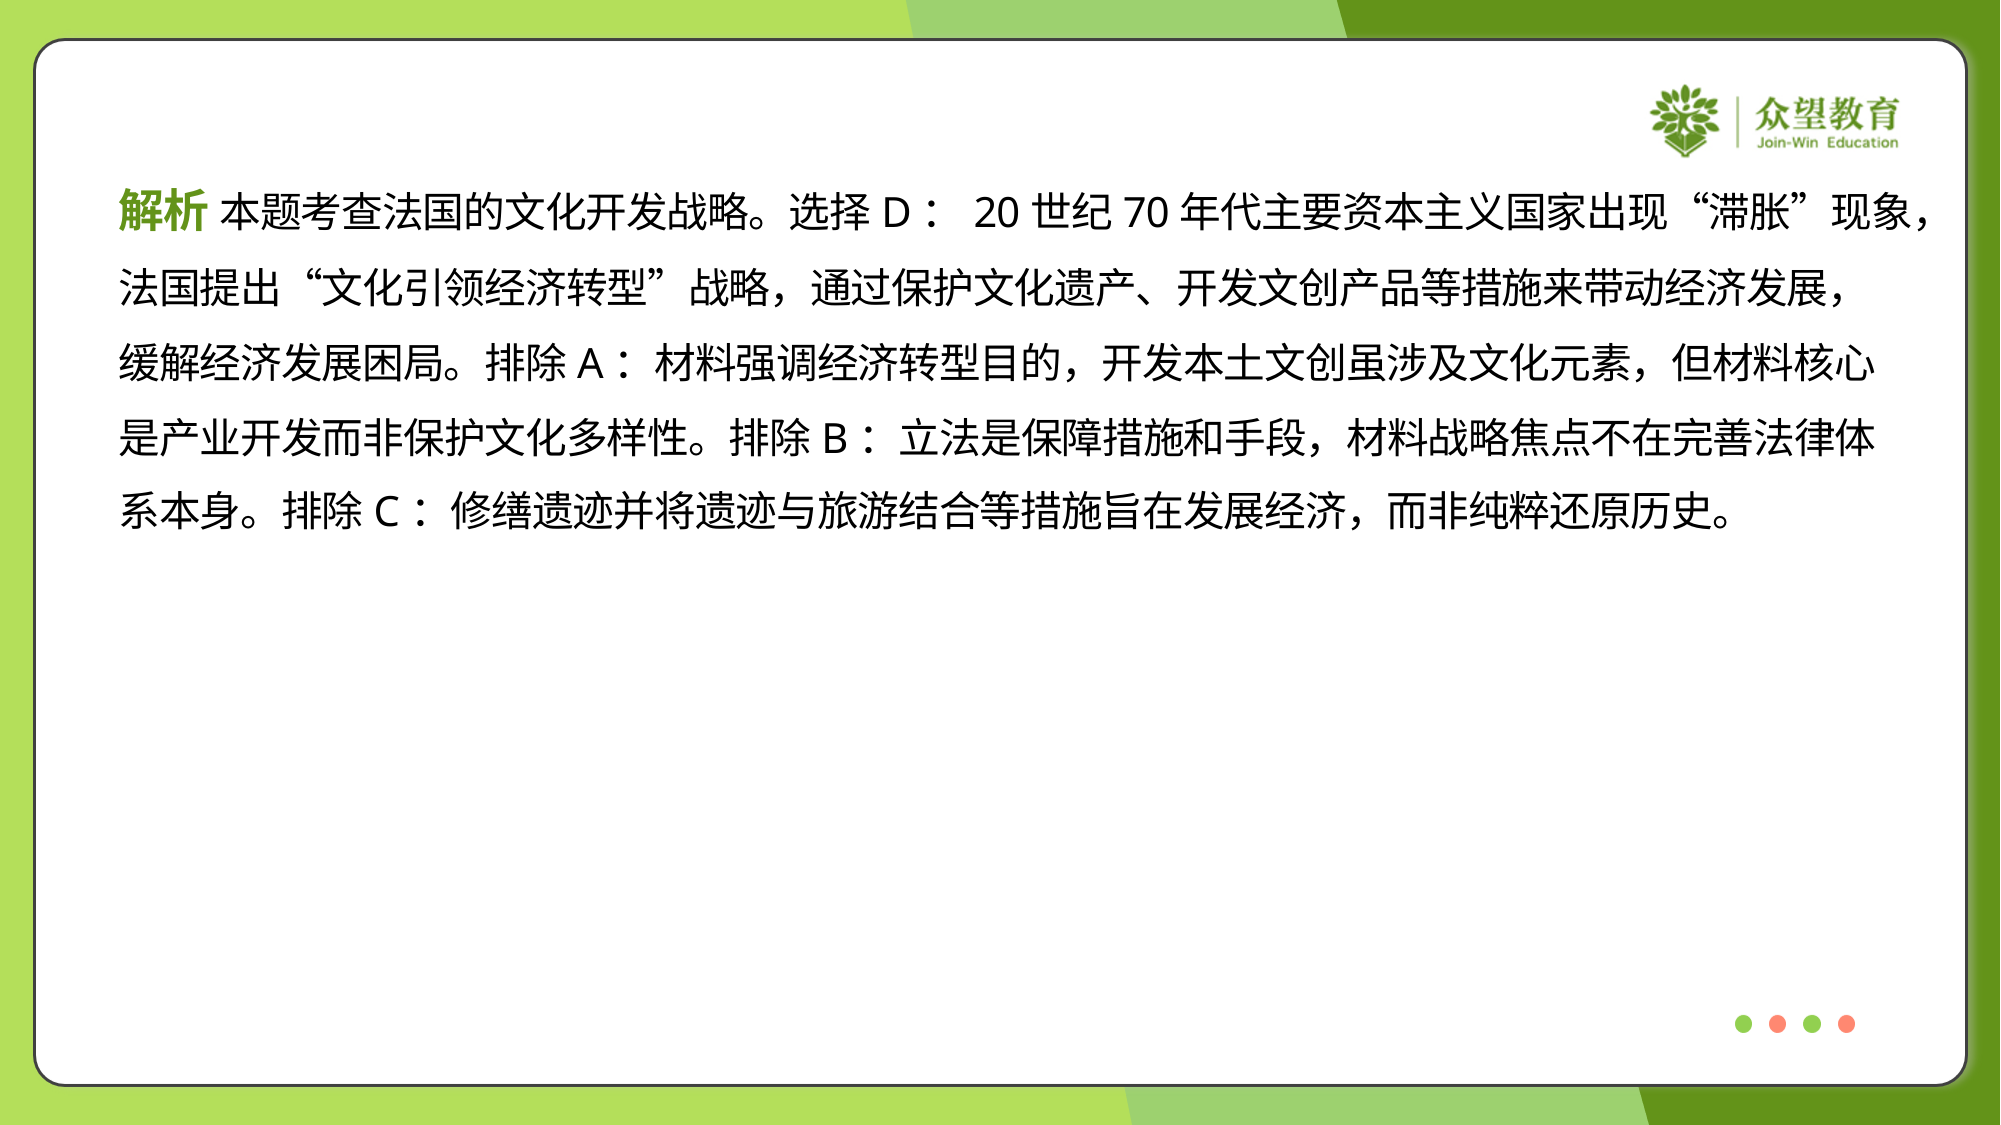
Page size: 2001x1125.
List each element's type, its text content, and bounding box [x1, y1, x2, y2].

picture [0, 0, 2000, 1125]
text_box 解析 本题考查法国的文化开发战略。选择D：20世纪70年代主要资本主义国家出现“滞胀”现象， 法国提出“文化引领经济转型”战略，通过保护文化遗产、开发文创产品等措施来带动经济发展， 缓解经济发展困局。排除A：材料强调经济转型目的，开发本土文创虽涉及文化元素，但材料核心 是产业开发而非保护文化多样性。排除B：立法是保障措施和手段，材料战略焦点不在完善法律体 系本身。排除C：修缮遗迹并将遗迹与旅游结合等措施旨在发展经济，而非纯粹还原历史。 [118, 159, 1883, 527]
